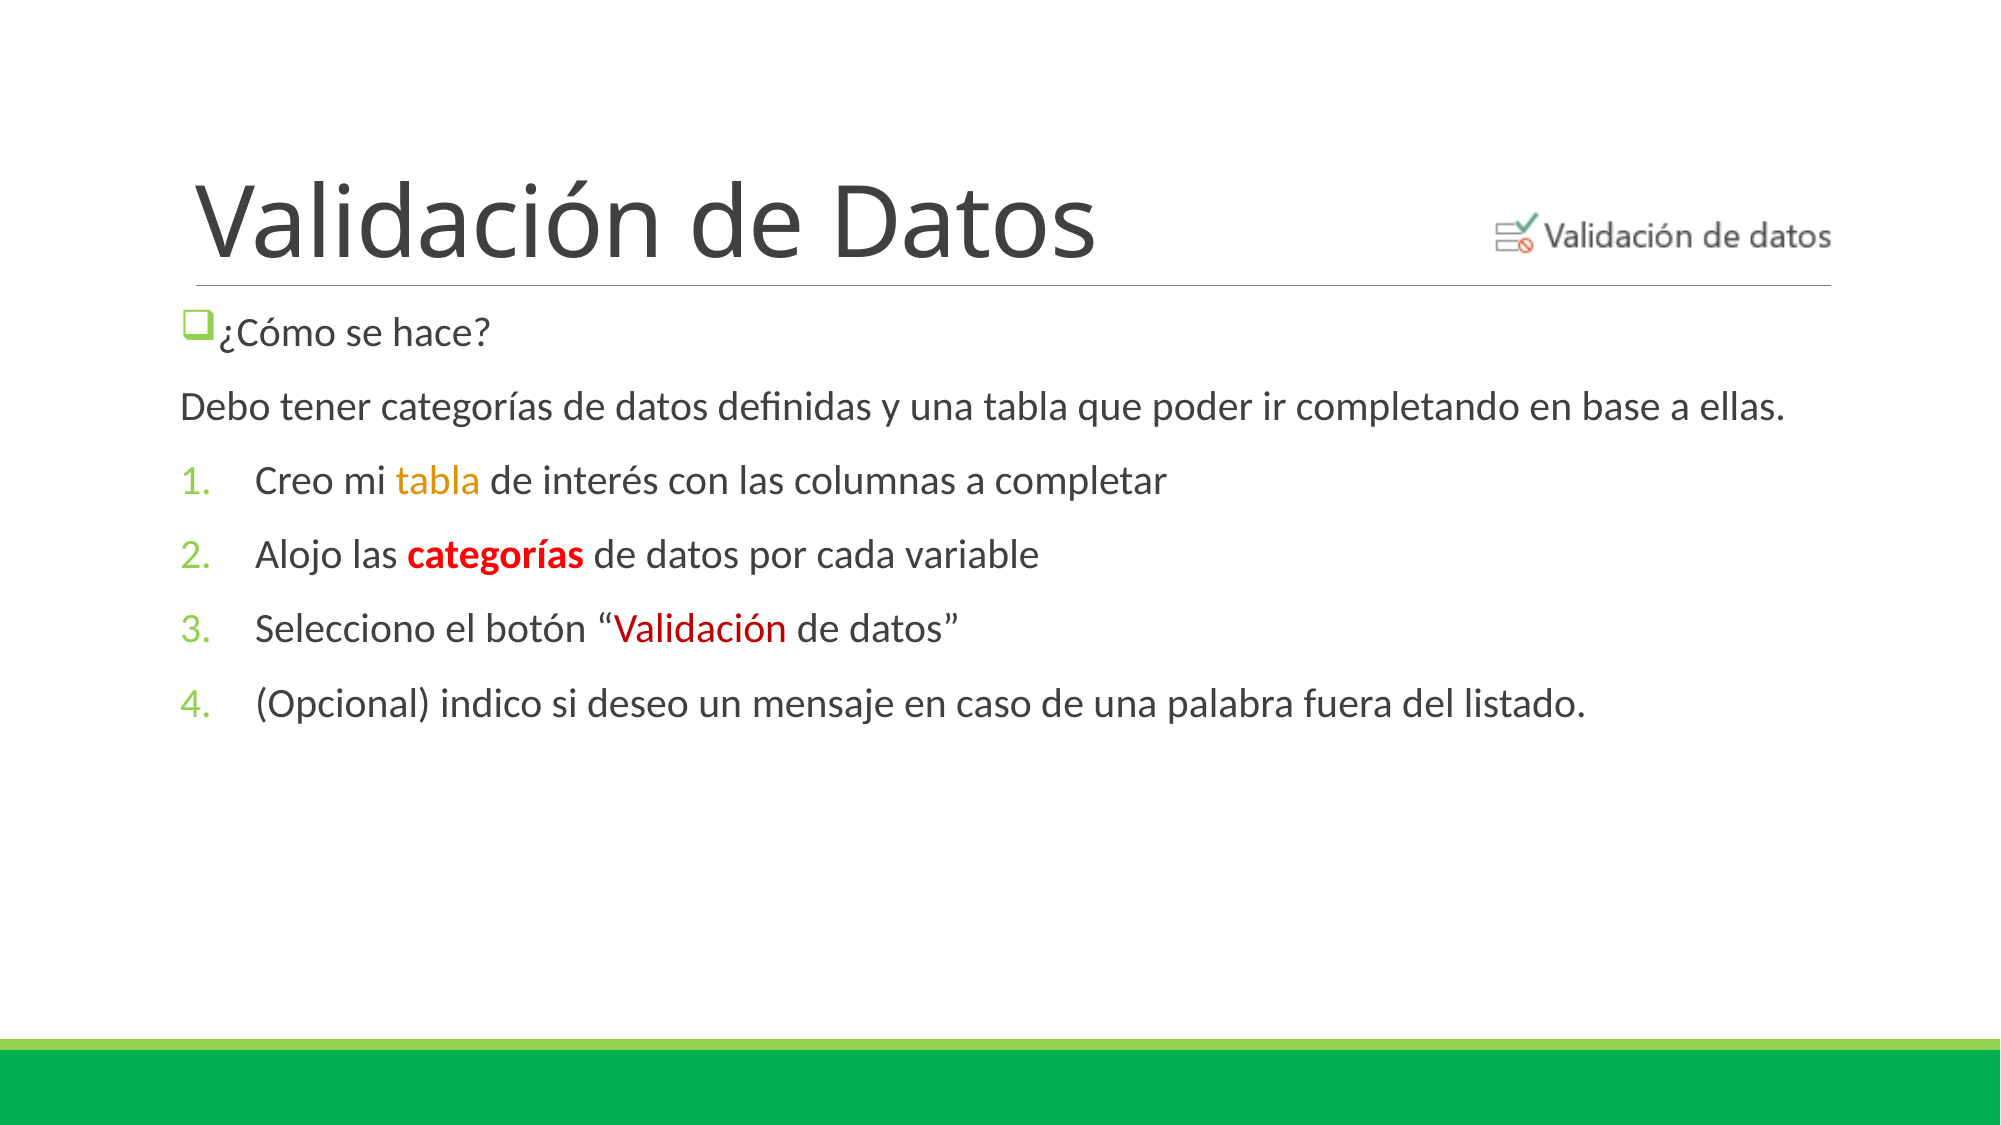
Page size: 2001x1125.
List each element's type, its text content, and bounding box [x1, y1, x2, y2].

picture [1473, 191, 1846, 286]
list ¿Cómo se hace? Debo tener categorías de datos definidas y una tabla que poder ir completando en base a ellas. Creo mi tabla de interés con las columnas a completar Alojo las categorías de datos por cada variable Selecciono el botón “Validación de datos” (Opcional) indico si deseo un mensaje en caso de una palabra fuera del listado. [180, 302, 1830, 963]
title Validación de Datos [180, 47, 1830, 285]
